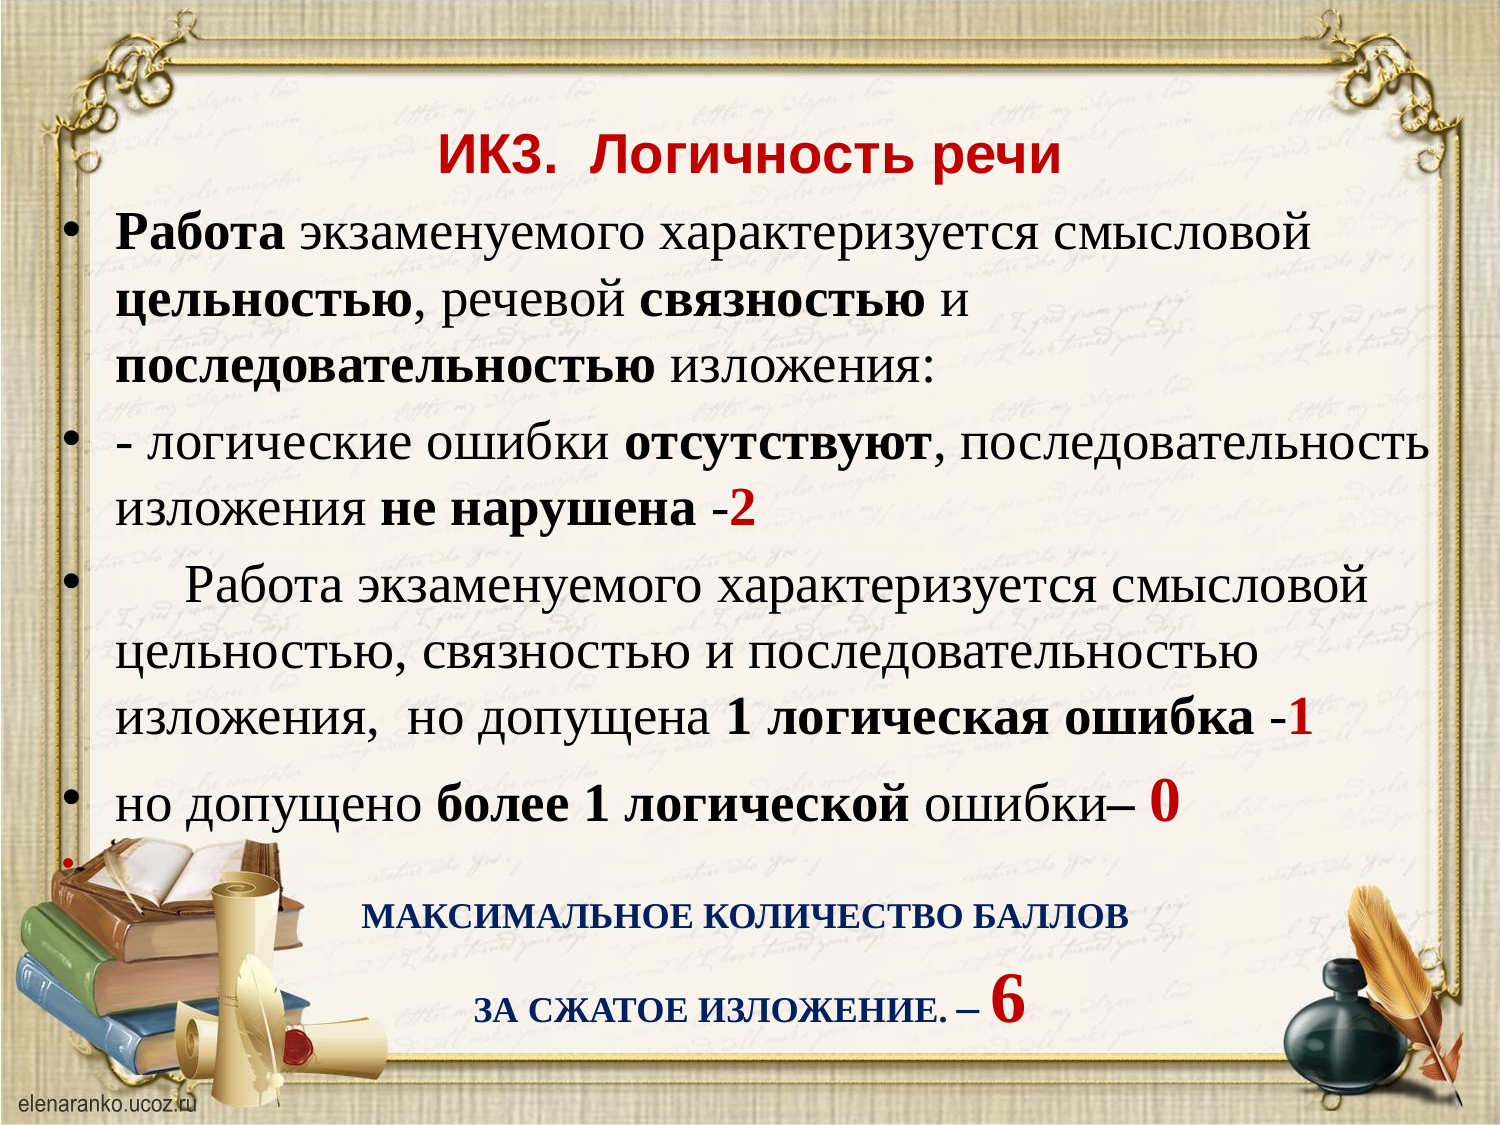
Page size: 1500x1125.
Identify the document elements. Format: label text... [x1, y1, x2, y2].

list Работа экзаменуемого характеризуется смысловой цельностью, речевой связностью и последовательностью изложения: - логические ошибки отсутствуют, последовательность изложения не нарушена -2 Работа экзаменуемого характеризуется смысловой цельностью, связностью и последовательностью изложения, но допущена 1 логическая ошибка -1 но допущено более 1 логической ошибки– 0 МАКСИМАЛЬНОЕ КОЛИЧЕСТВО БАЛЛОВ ЗА СЖАТОЕ ИЗЛОЖЕНИЕ. – 6 [46, 187, 1454, 1067]
picture [0, 0, 1500, 1125]
title ИК3. Логичность речи [75, 70, 1425, 187]
